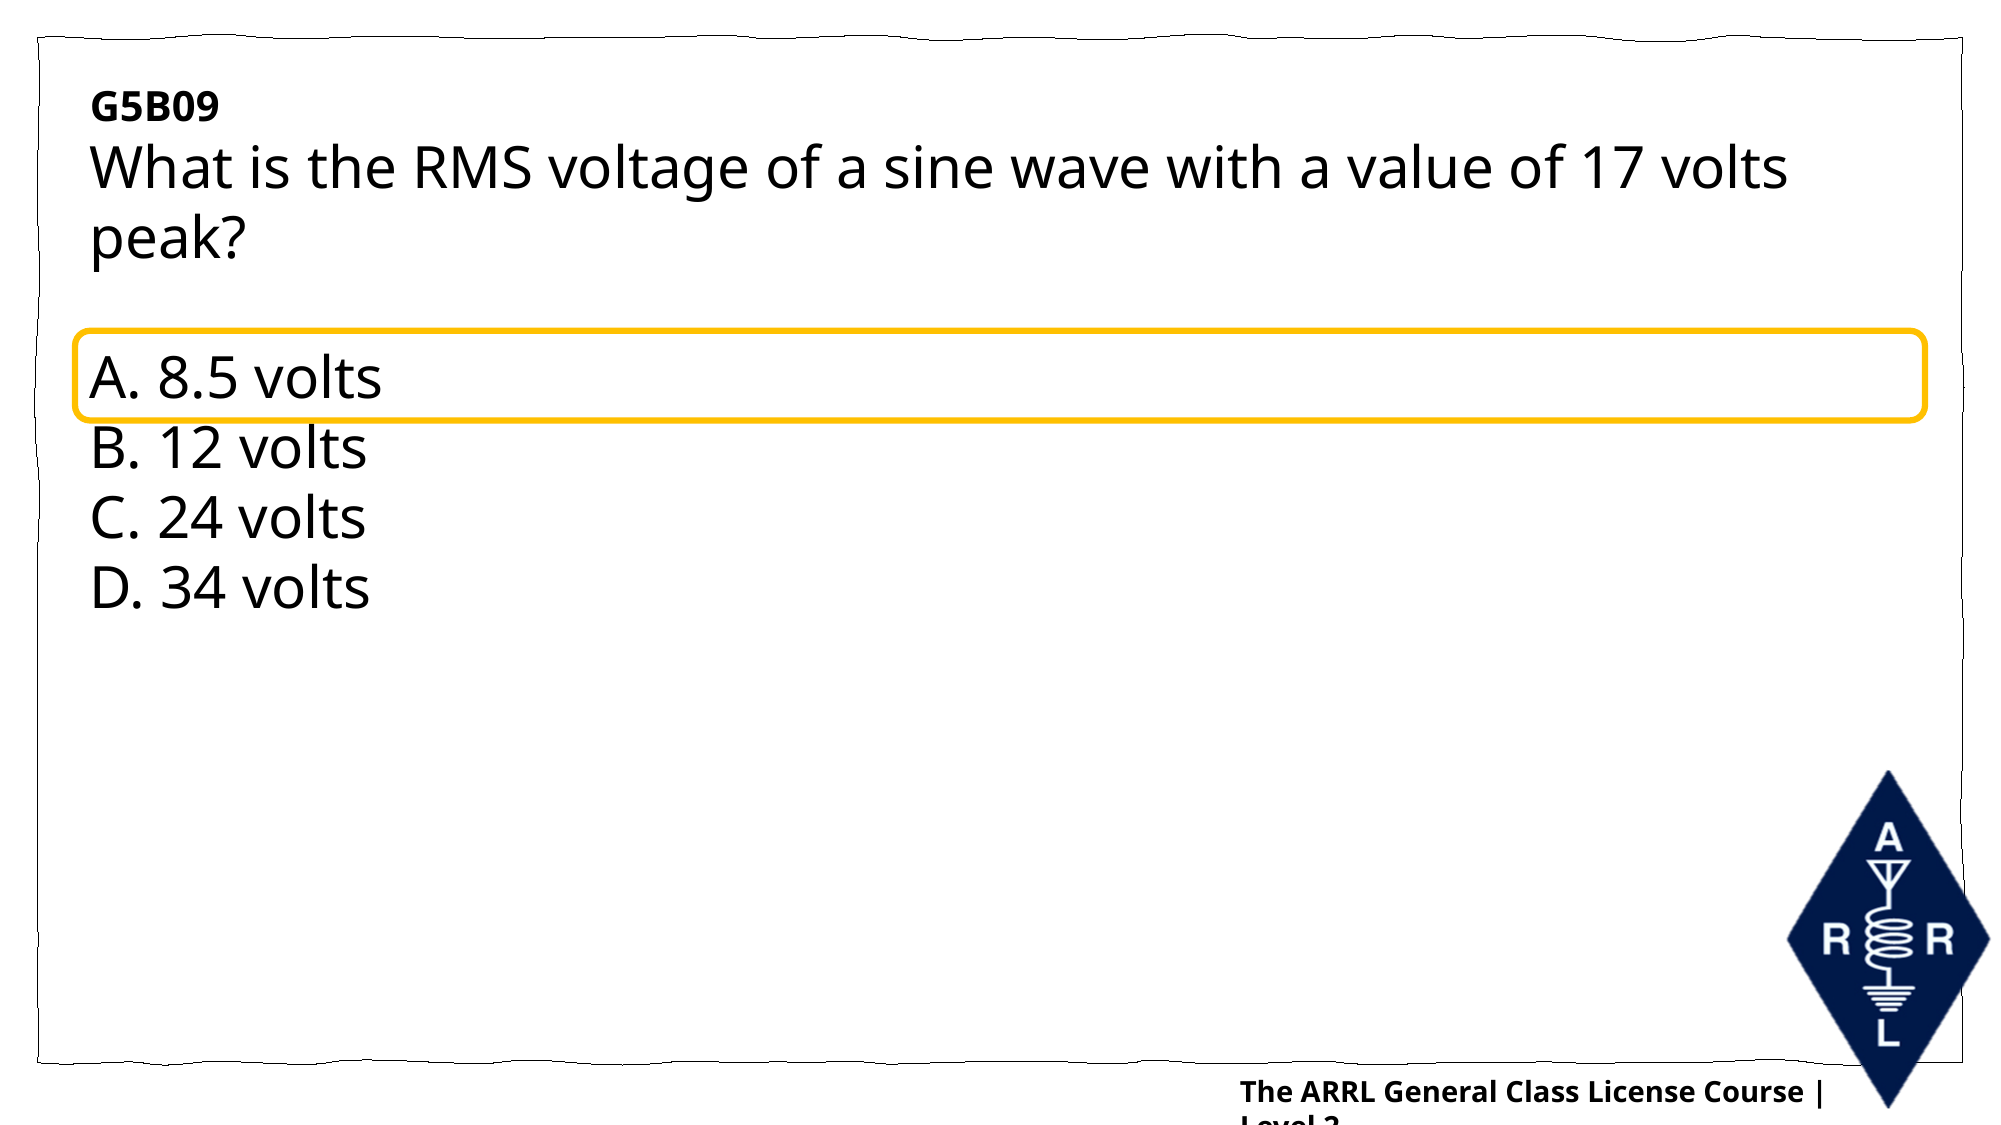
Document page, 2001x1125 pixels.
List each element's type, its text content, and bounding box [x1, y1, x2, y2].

text_box G5B09 What is the RMS voltage of a sine wave with a value of 17 volts peak? A. 8.5 volts B. 12 volts C. 24 volts D. 34 volts [75, 414, 1850, 628]
text_box [73, 329, 1927, 422]
text_box G5B09 What is the RMS voltage of a sine wave with a value of 17 volts peak? A. 8.5 volts B. 12 volts C. 24 volts D. 34 volts [75, 72, 1850, 337]
picture [1773, 752, 1999, 1125]
